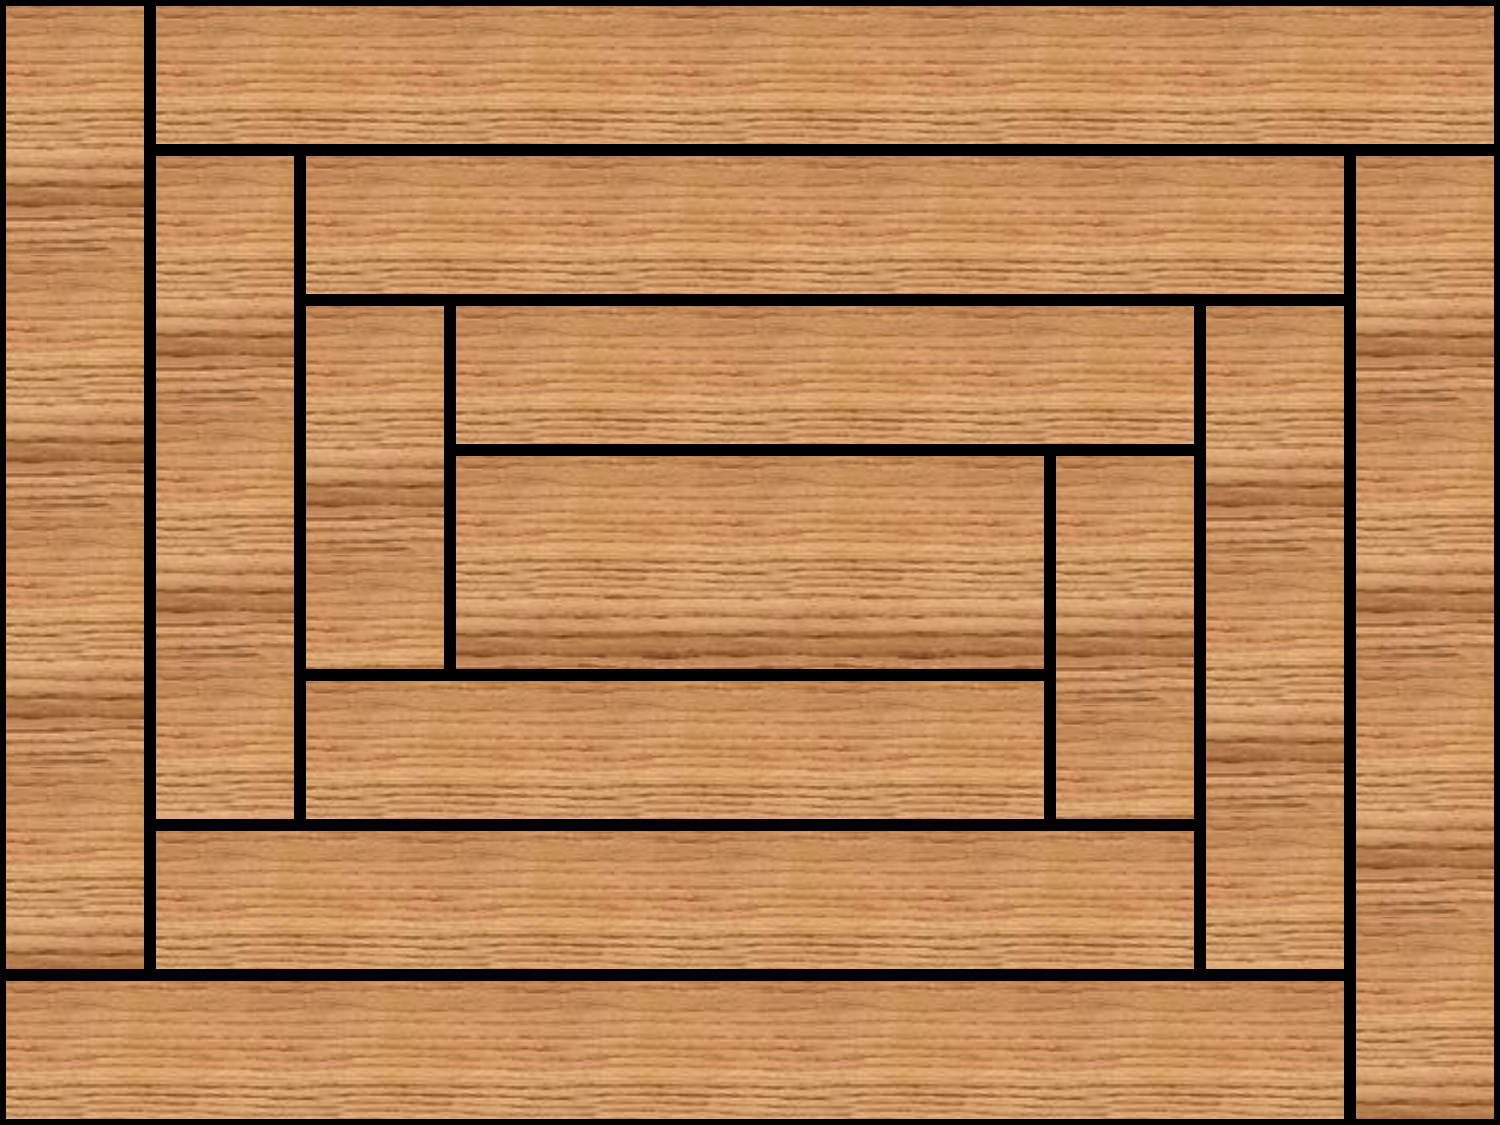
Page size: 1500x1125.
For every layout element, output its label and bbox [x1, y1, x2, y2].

text_box [152, 152, 302, 823]
text_box [302, 673, 1048, 823]
text_box [302, 302, 452, 673]
text_box [302, 152, 1348, 302]
text_box [1198, 298, 1348, 973]
text_box [0, 0, 152, 973]
text_box [448, 302, 1198, 452]
text_box [1348, 148, 1500, 1125]
text_box [1048, 448, 1198, 823]
text_box [0, 973, 1352, 1125]
text_box [452, 452, 1048, 673]
text_box [152, 823, 1198, 973]
text_box [148, 0, 1500, 152]
